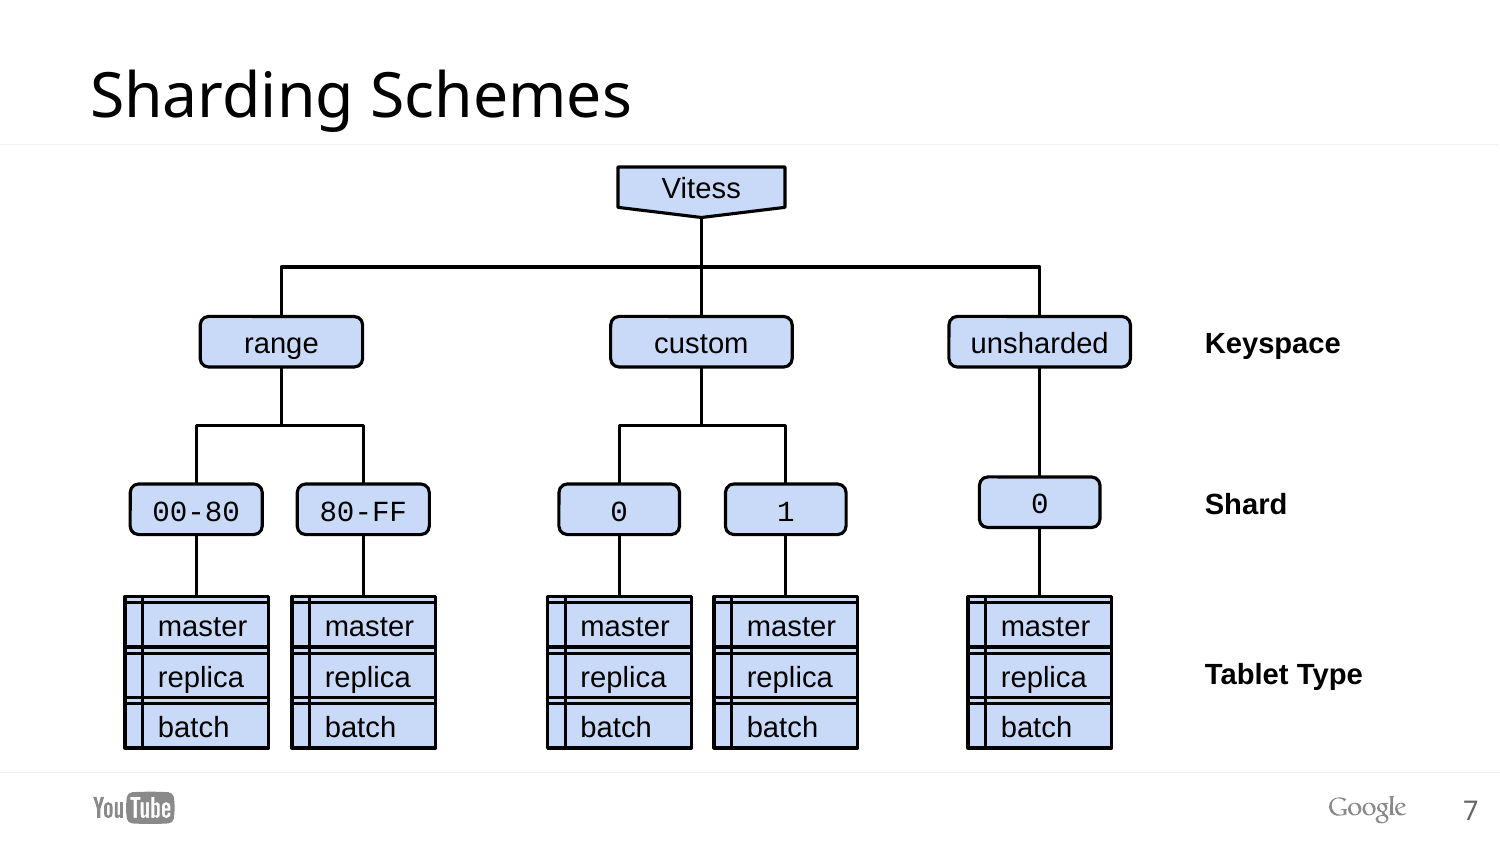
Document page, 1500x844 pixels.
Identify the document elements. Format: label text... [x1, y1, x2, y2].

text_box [291, 596, 436, 749]
title Sharding Schemes [75, 33, 1425, 145]
text_box range [200, 316, 363, 368]
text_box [713, 596, 858, 749]
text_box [820, 97, 921, 437]
text_box Keyspace [1189, 309, 1379, 374]
slide_number ‹#› [1403, 779, 1494, 844]
text_box Vitess [617, 166, 785, 218]
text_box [180, 382, 264, 469]
text_box unsharded [948, 316, 1131, 368]
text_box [547, 596, 692, 749]
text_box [684, 383, 803, 468]
text_box custom [610, 316, 793, 368]
text_box Shard [1189, 470, 1353, 535]
text_box 00-80 [130, 483, 263, 535]
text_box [263, 384, 382, 467]
text_box 0 [558, 483, 680, 535]
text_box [967, 596, 1112, 749]
text_box 80-FF [297, 483, 430, 535]
text_box 0 [979, 476, 1101, 528]
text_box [601, 384, 681, 467]
text_box Tablet Type [1189, 640, 1404, 705]
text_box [441, 56, 542, 478]
text_box 1 [725, 483, 847, 535]
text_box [124, 596, 269, 749]
